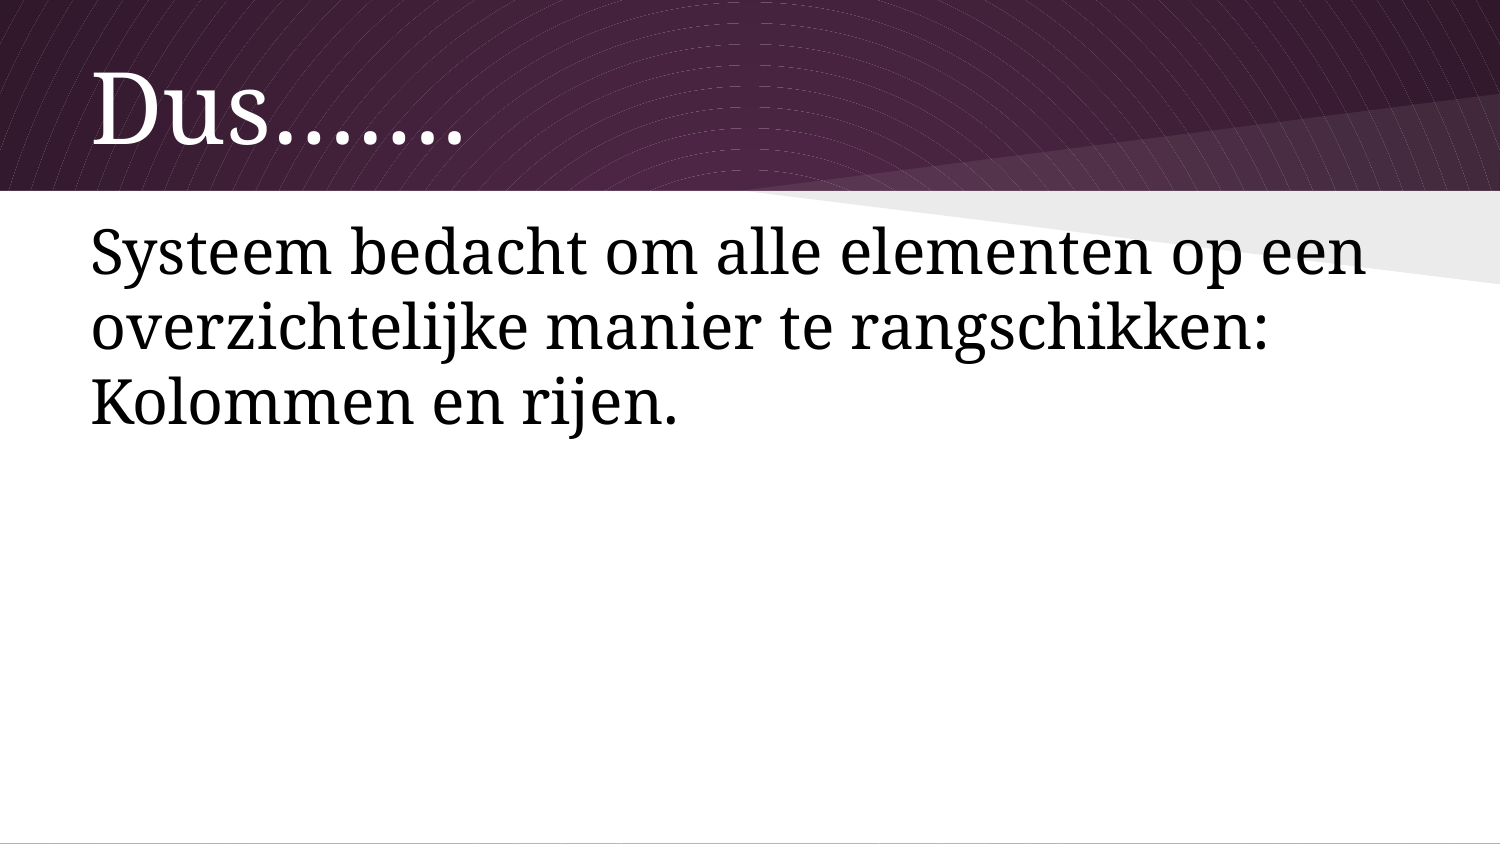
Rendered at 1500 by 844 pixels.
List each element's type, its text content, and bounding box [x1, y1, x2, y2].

title Dus……. [75, 33, 1425, 175]
list Systeem bedacht om alle elementen op een overzichtelijke manier te rangschikken: Kolommen en rijen. [75, 196, 1425, 808]
